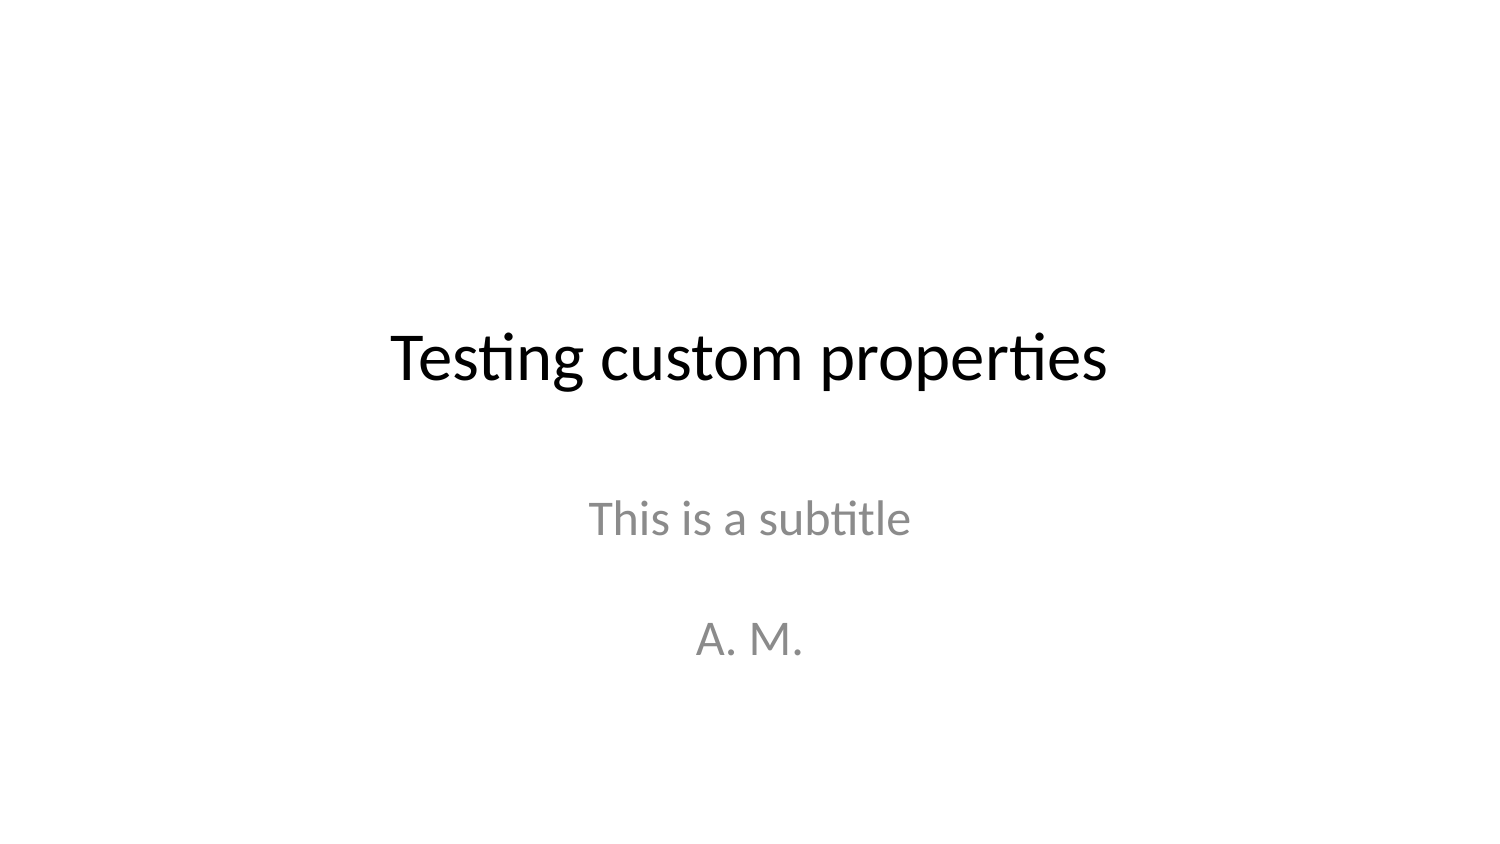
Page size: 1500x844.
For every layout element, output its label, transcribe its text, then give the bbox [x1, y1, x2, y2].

title Testing custom properties [112, 262, 1388, 443]
subtitle This is a subtitle A. M. [225, 478, 1275, 694]
